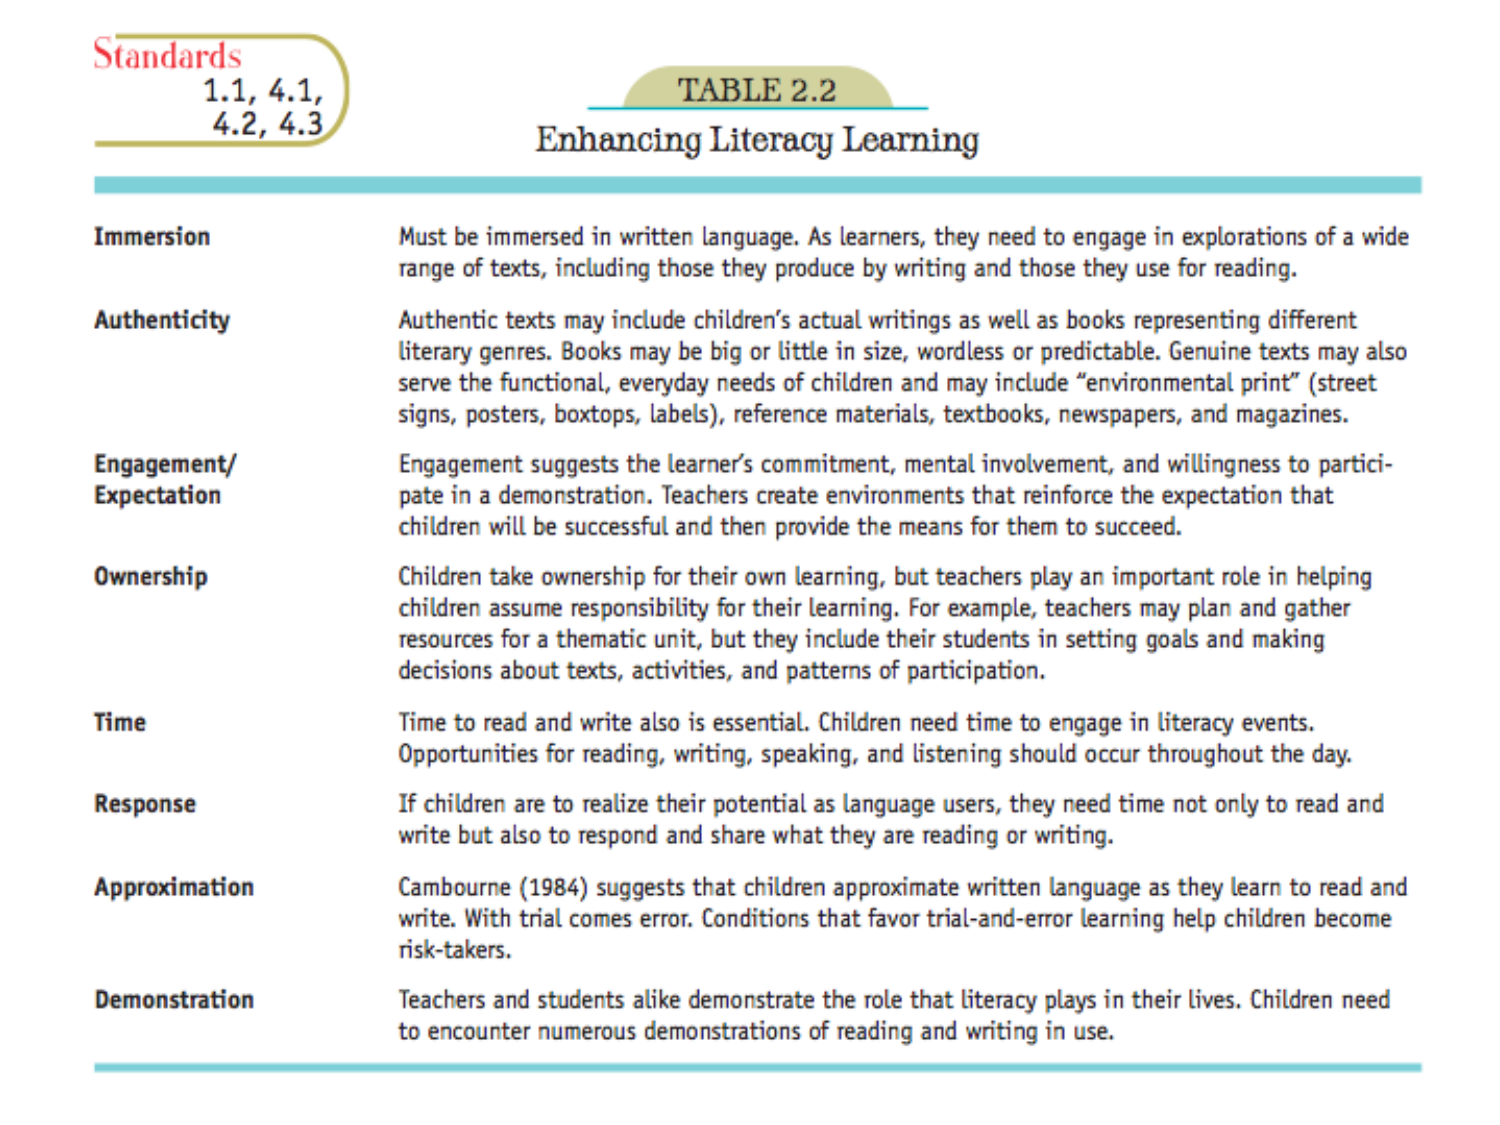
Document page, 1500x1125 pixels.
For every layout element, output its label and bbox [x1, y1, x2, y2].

picture [66, 10, 1434, 1115]
